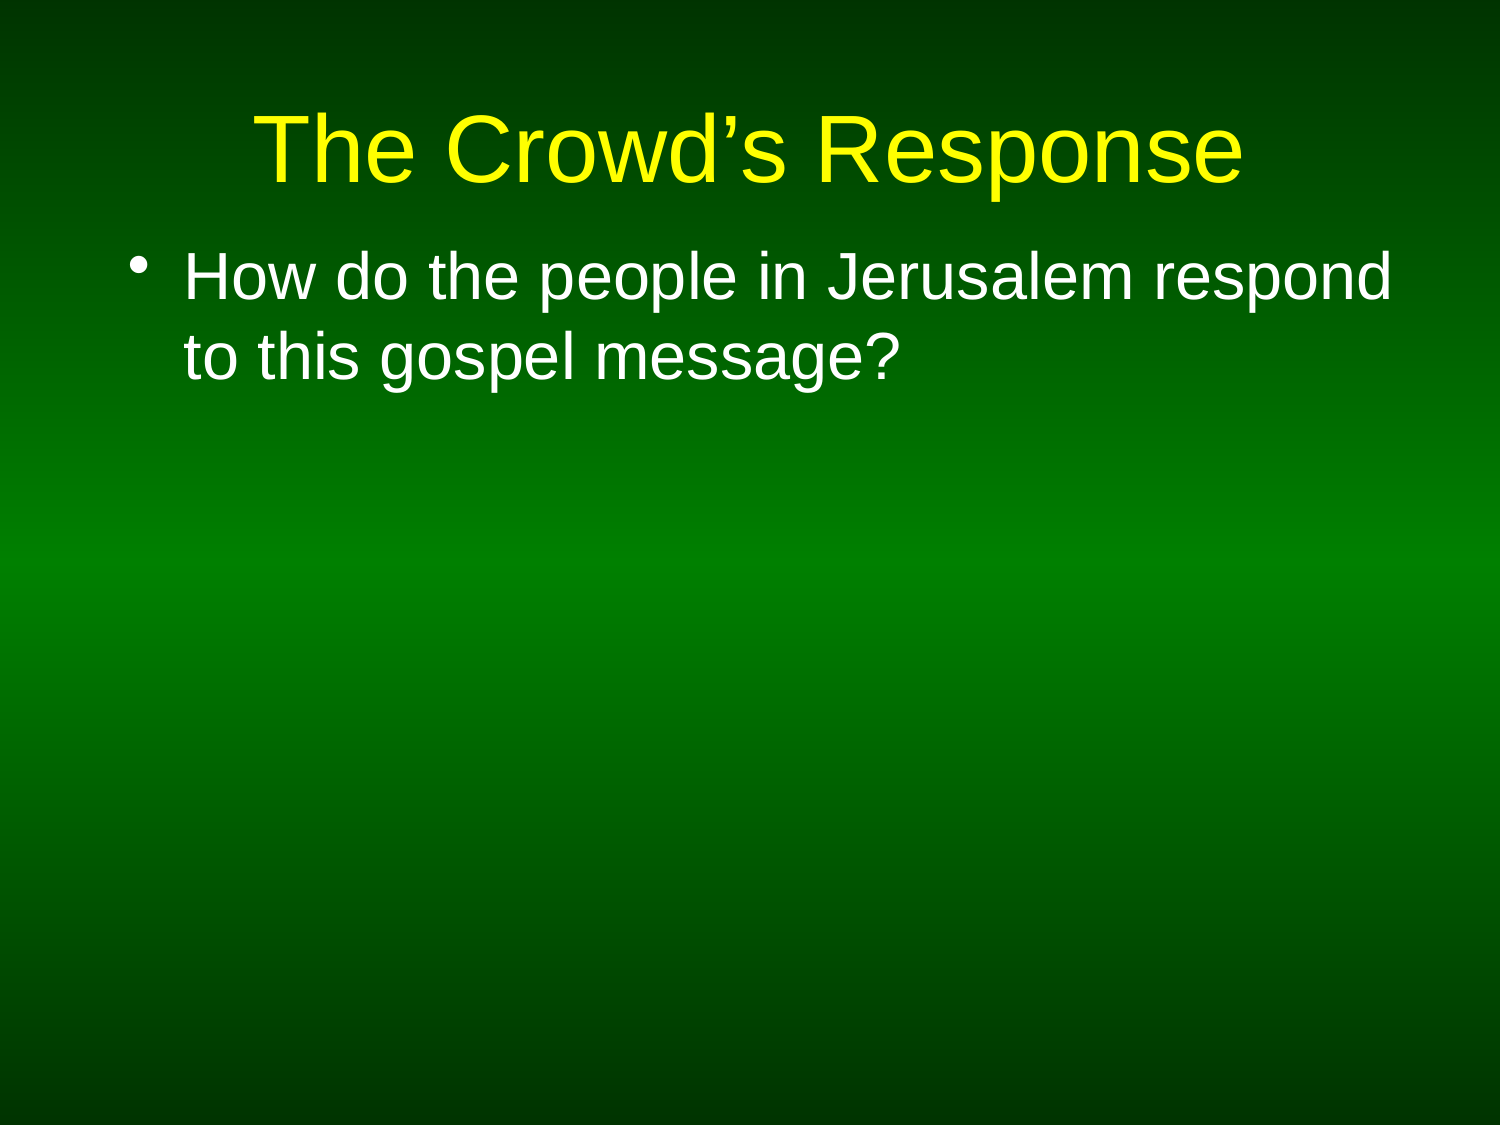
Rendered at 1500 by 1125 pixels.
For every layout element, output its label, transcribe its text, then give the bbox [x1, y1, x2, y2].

list How do the people in Jerusalem respond to this gospel message? [112, 224, 1463, 1125]
title The Crowd’s Response [37, 50, 1463, 238]
